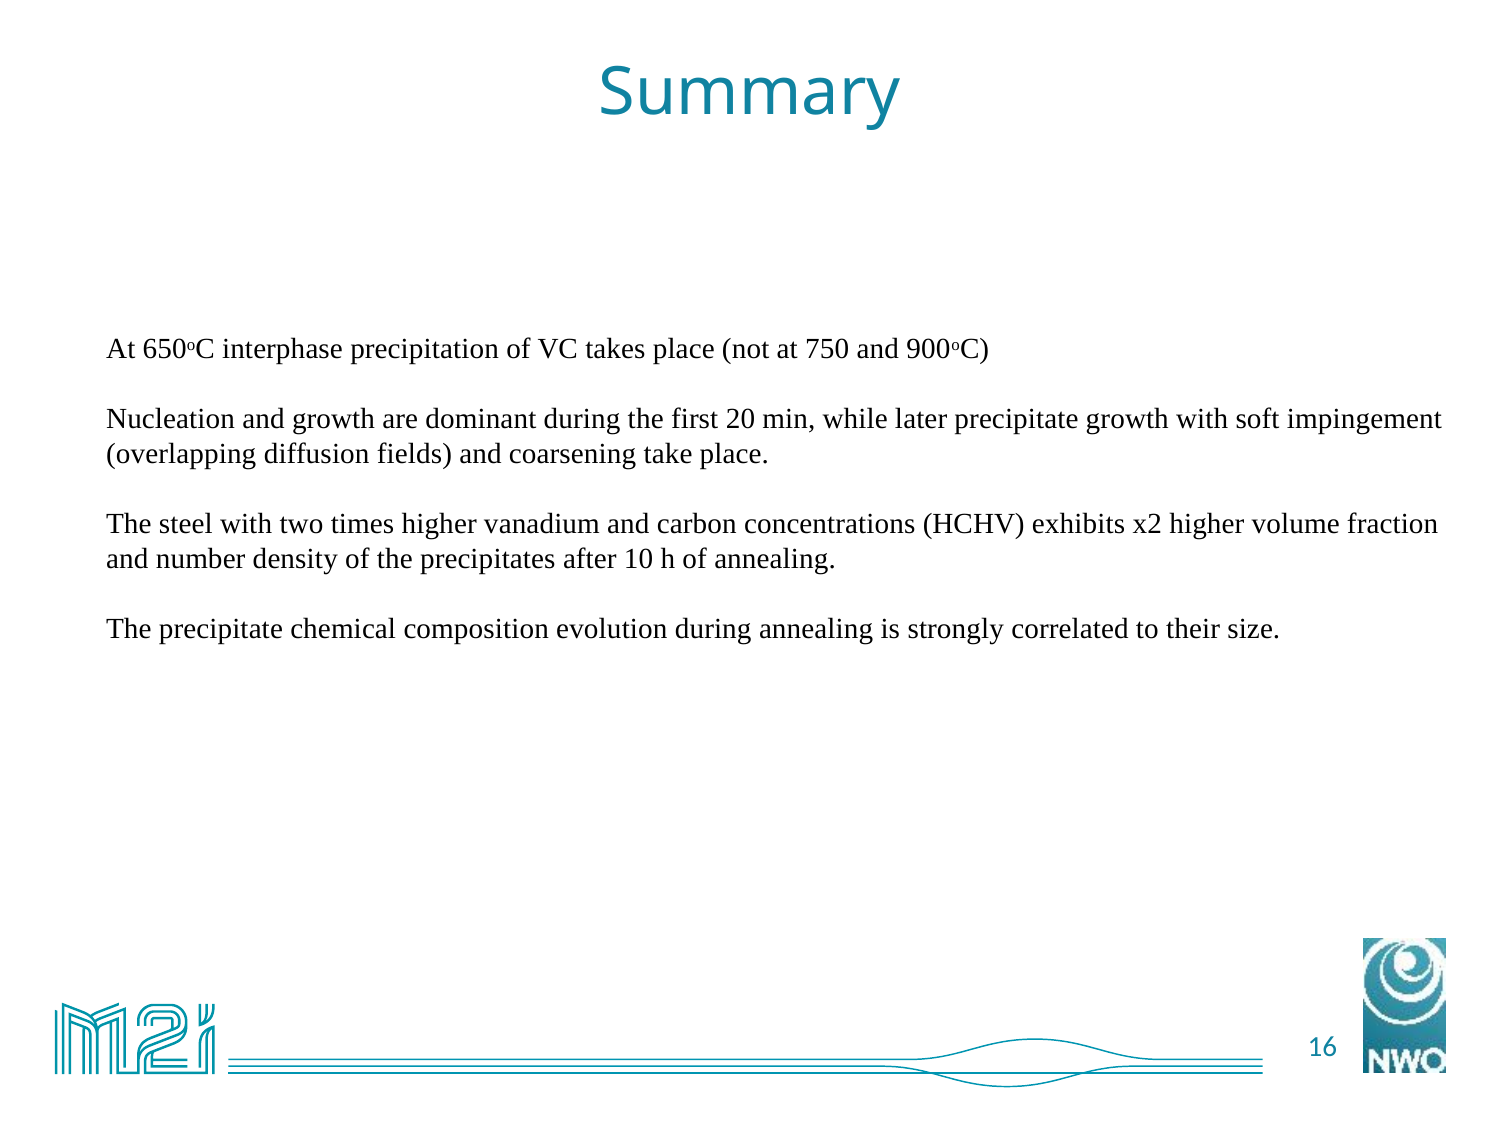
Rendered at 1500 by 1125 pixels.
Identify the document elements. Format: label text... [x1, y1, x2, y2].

slide_number 16 [1272, 1015, 1344, 1075]
picture [1363, 938, 1446, 1073]
text_box Summary [0, 37, 1500, 129]
text_box At 650oC interphase precipitation of VC takes place (not at 750 and 900oC) Nucleation and growth are dominant during the first 20 min, while later precipitate growth with soft impingement (overlapping diffusion fields) and coarsening take place. The steel with two times higher vanadium and carbon concentrations (HCHV) exhibits x2 higher volume fraction and number density of the precipitates after 10 h of annealing. The precipitate chemical composition evolution during annealing is strongly correlated to their size. [91, 287, 1459, 687]
